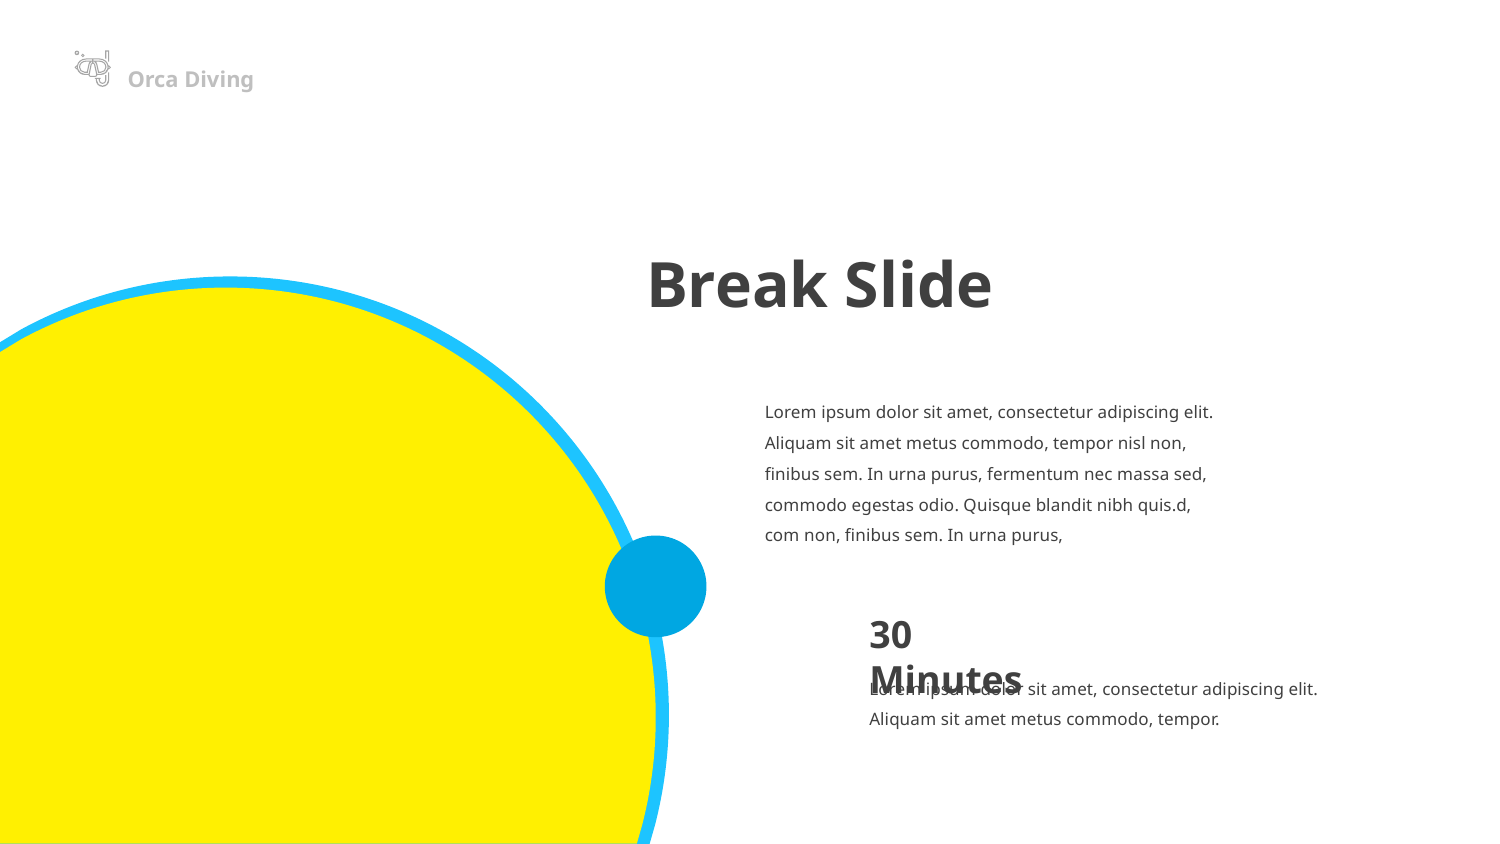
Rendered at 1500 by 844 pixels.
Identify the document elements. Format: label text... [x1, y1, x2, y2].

text_box Break Slide [631, 237, 1231, 328]
text_box Lorem ipsum dolor sit amet, consectetur adipiscing elit. Aliquam sit amet metus commodo, tempor nisl non, finibus sem. In urna purus, fermentum nec massa sed, commodo egestas odio. Quisque blandit nibh quis.d, com non, finibus sem. In urna purus, [750, 383, 1246, 553]
text_box 30 Minutes [854, 603, 1078, 660]
text_box [656, 534, 708, 639]
text_box Lorem ipsum dolor sit amet, consectetur adipiscing elit. Aliquam sit amet metus commodo, tempor. [854, 660, 1351, 737]
picture [0, 287, 656, 844]
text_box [74, 50, 324, 99]
